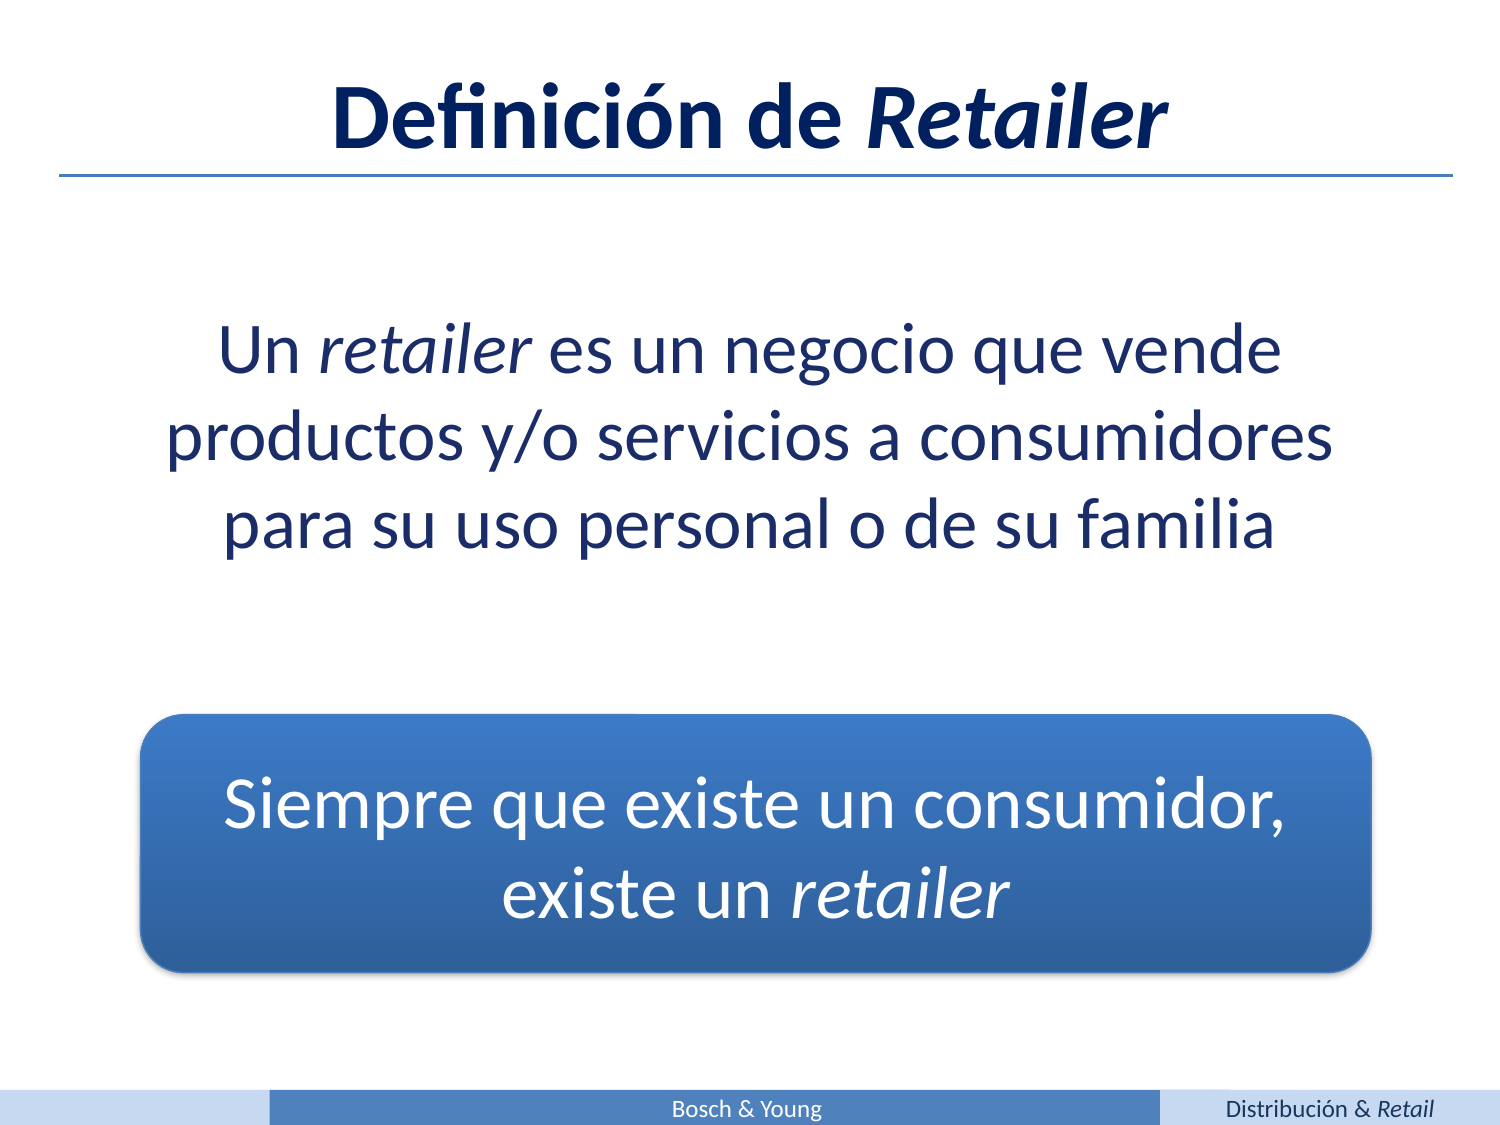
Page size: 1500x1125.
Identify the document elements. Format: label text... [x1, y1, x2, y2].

text_box Un retailer es un negocio que vende productos y/o servicios a consumidores para su uso personal o de su familia [128, 292, 1372, 571]
text_box [0, 1088, 272, 1125]
text_box Distribución & Retail [1158, 1088, 1500, 1125]
text_box Siempre que existe un consumidor, existe un retailer [139, 713, 1372, 974]
text_box Bosch & Young [272, 1088, 1158, 1125]
text_box Definición de Retailer [35, 47, 1465, 175]
